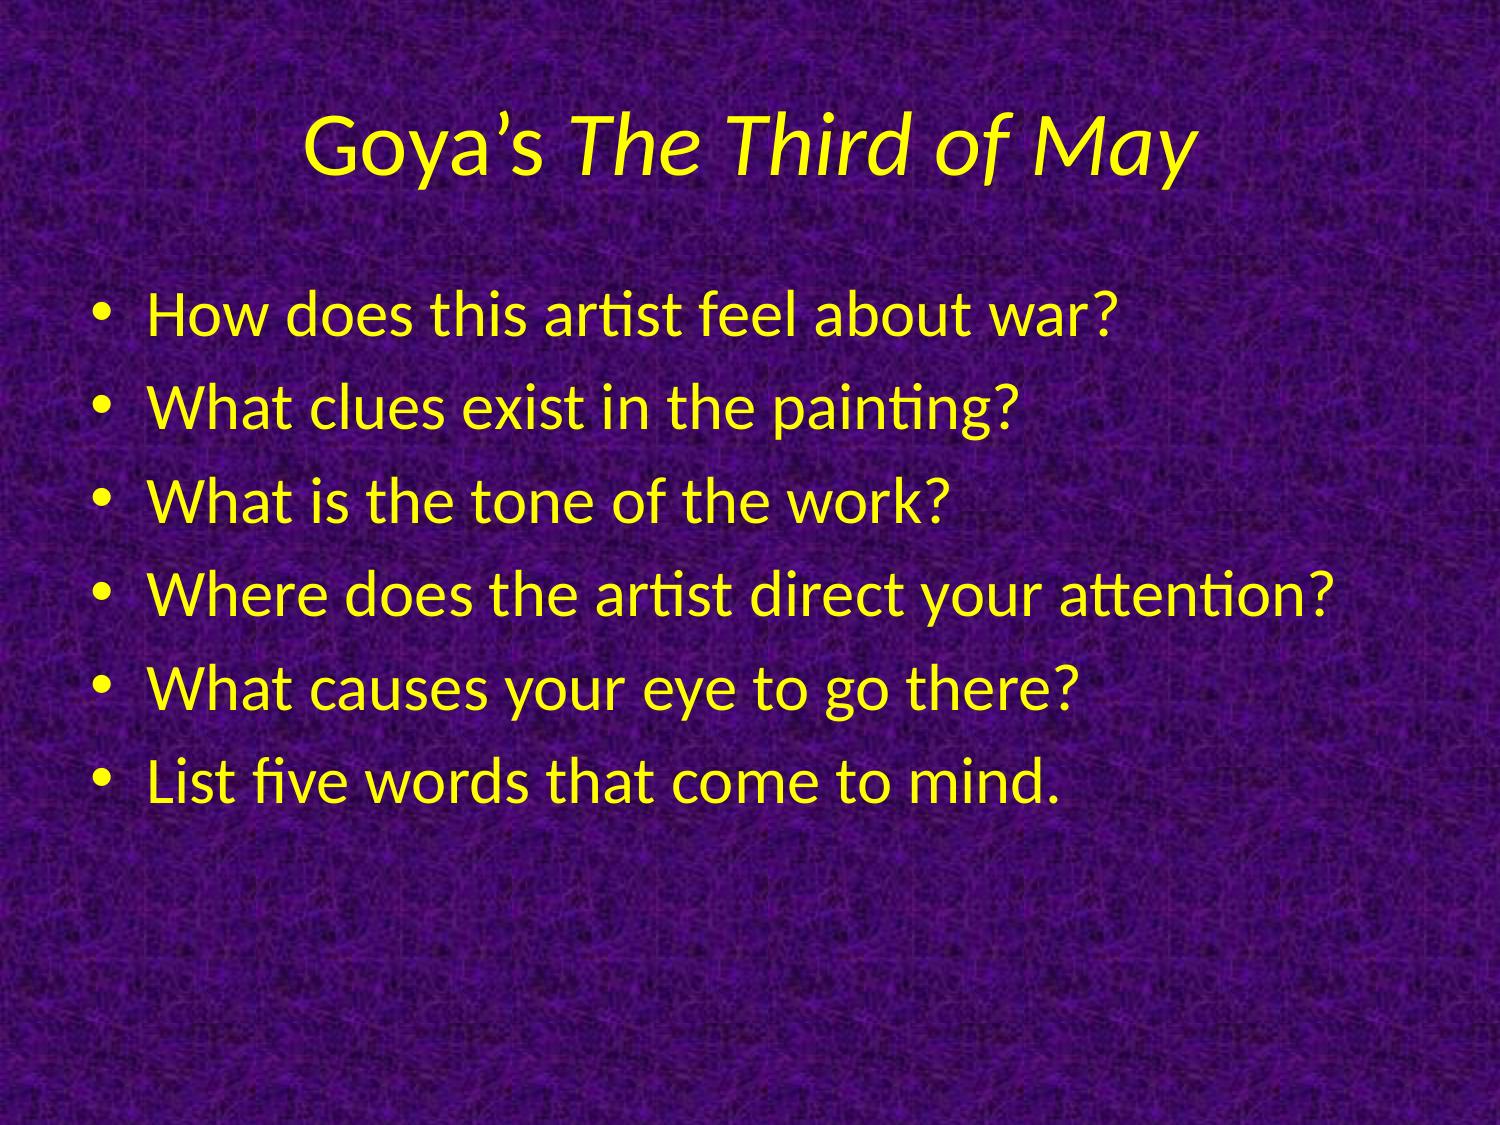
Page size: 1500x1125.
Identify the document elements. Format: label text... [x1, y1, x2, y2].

list How does this artist feel about war? What clues exist in the painting? What is the tone of the work? Where does the artist direct your attention? What causes your eye to go there? List five words that come to mind. [75, 262, 1425, 1005]
picture [0, 0, 1500, 1125]
title Goya’s The Third of May [75, 45, 1425, 233]
